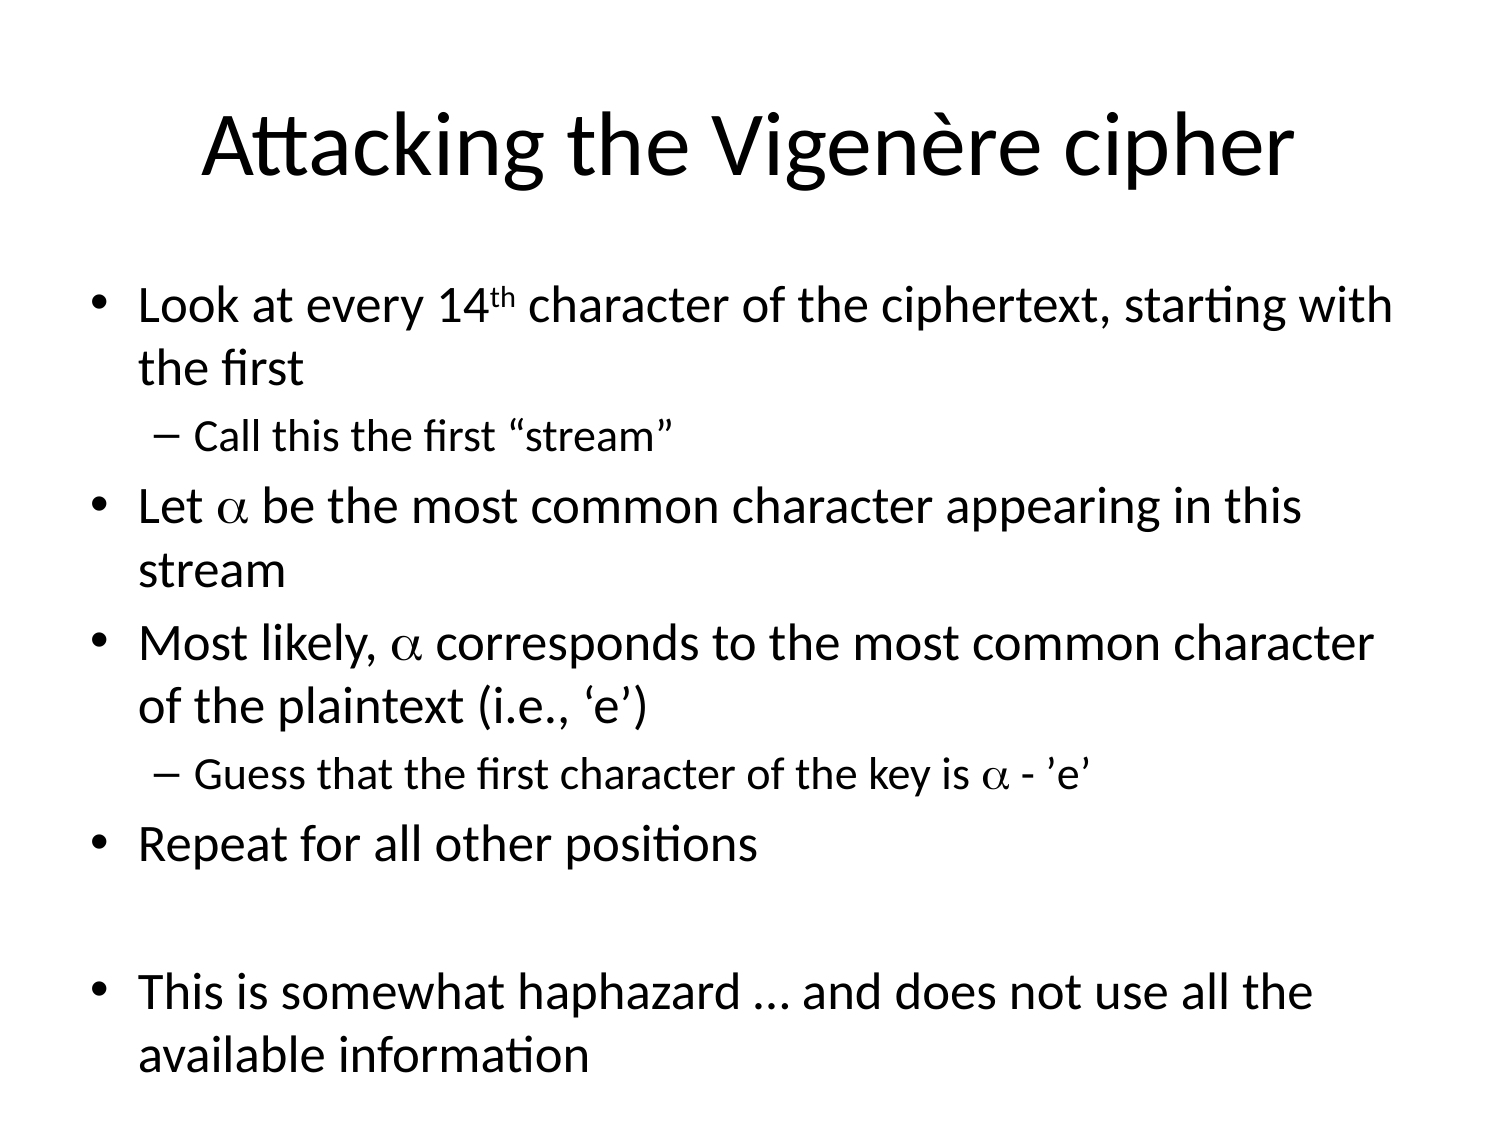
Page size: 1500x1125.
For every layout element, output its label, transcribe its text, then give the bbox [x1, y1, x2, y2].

list Look at every 14th character of the ciphertext, starting with the first Call this the first “stream” Let  be the most common character appearing in this stream Most likely,  corresponds to the most common character of the plaintext (i.e., ‘e’) Guess that the first character of the key is  - ’e’ Repeat for all other positions This is somewhat haphazard … and does not use all the available information [75, 262, 1425, 1100]
title Attacking the Vigenère cipher [75, 45, 1425, 233]
